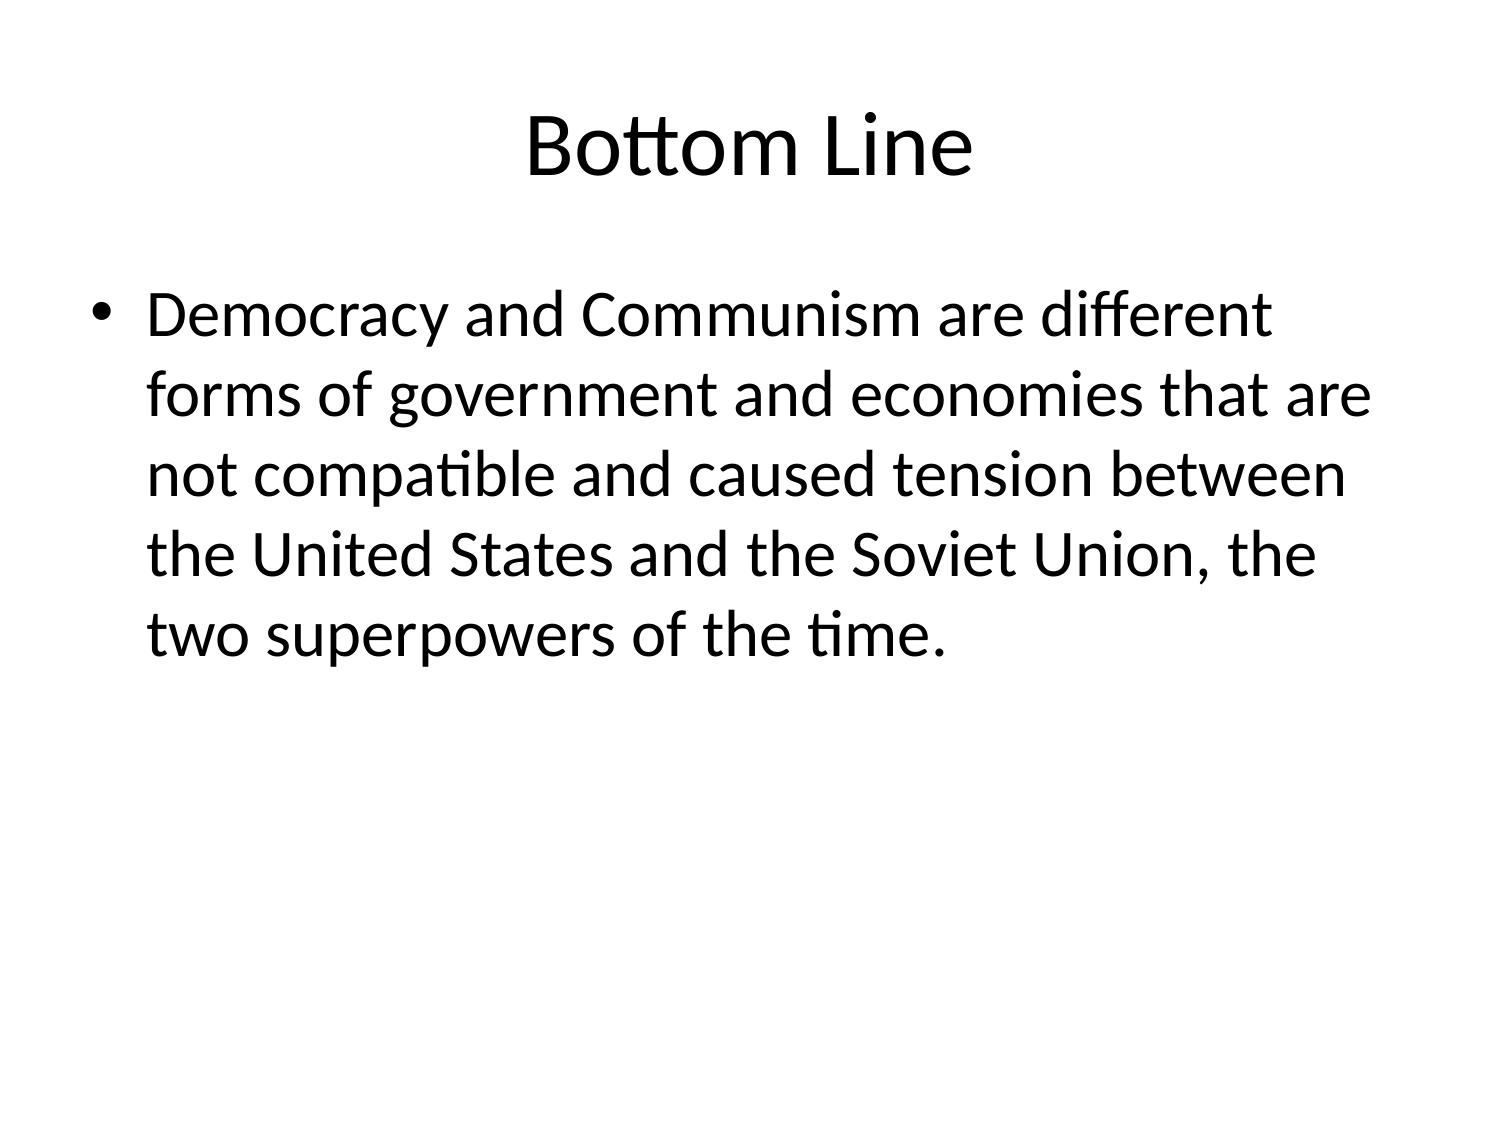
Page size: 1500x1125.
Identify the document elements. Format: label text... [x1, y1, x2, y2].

title Bottom Line [75, 45, 1425, 233]
list Democracy and Communism are different forms of government and economies that are not compatible and caused tension between the United States and the Soviet Union, the two superpowers of the time. [75, 262, 1425, 1005]
